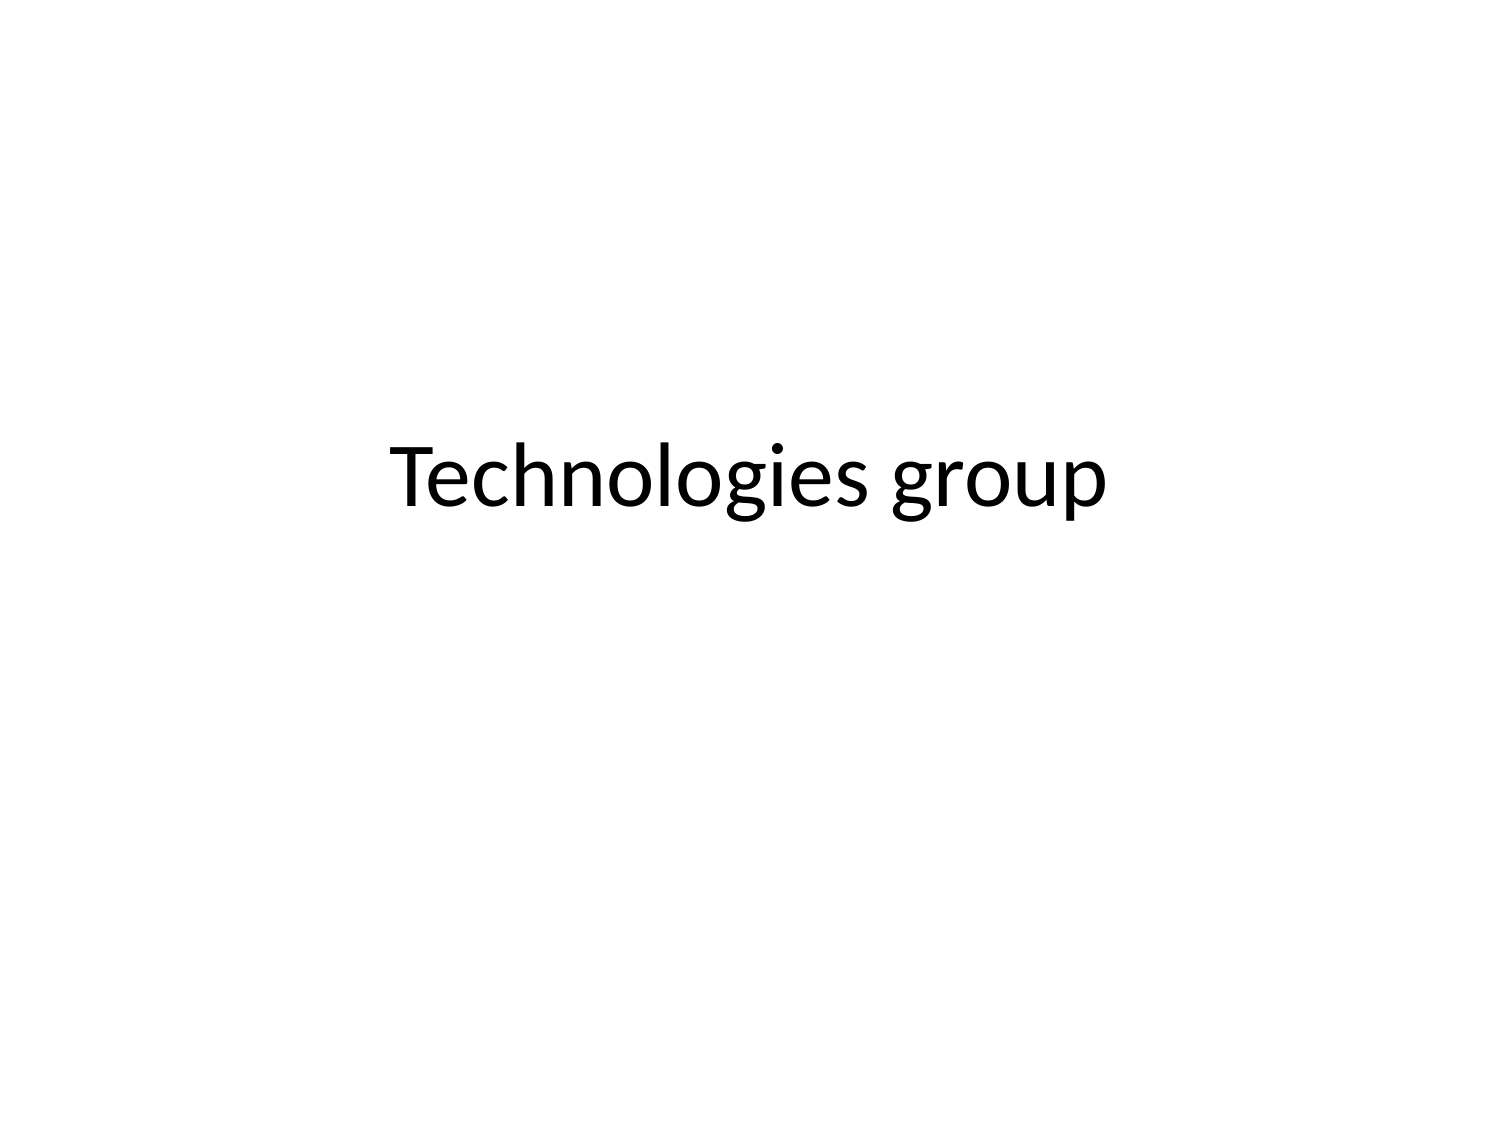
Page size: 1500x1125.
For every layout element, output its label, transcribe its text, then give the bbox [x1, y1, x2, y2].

title Technologies group [112, 349, 1388, 591]
